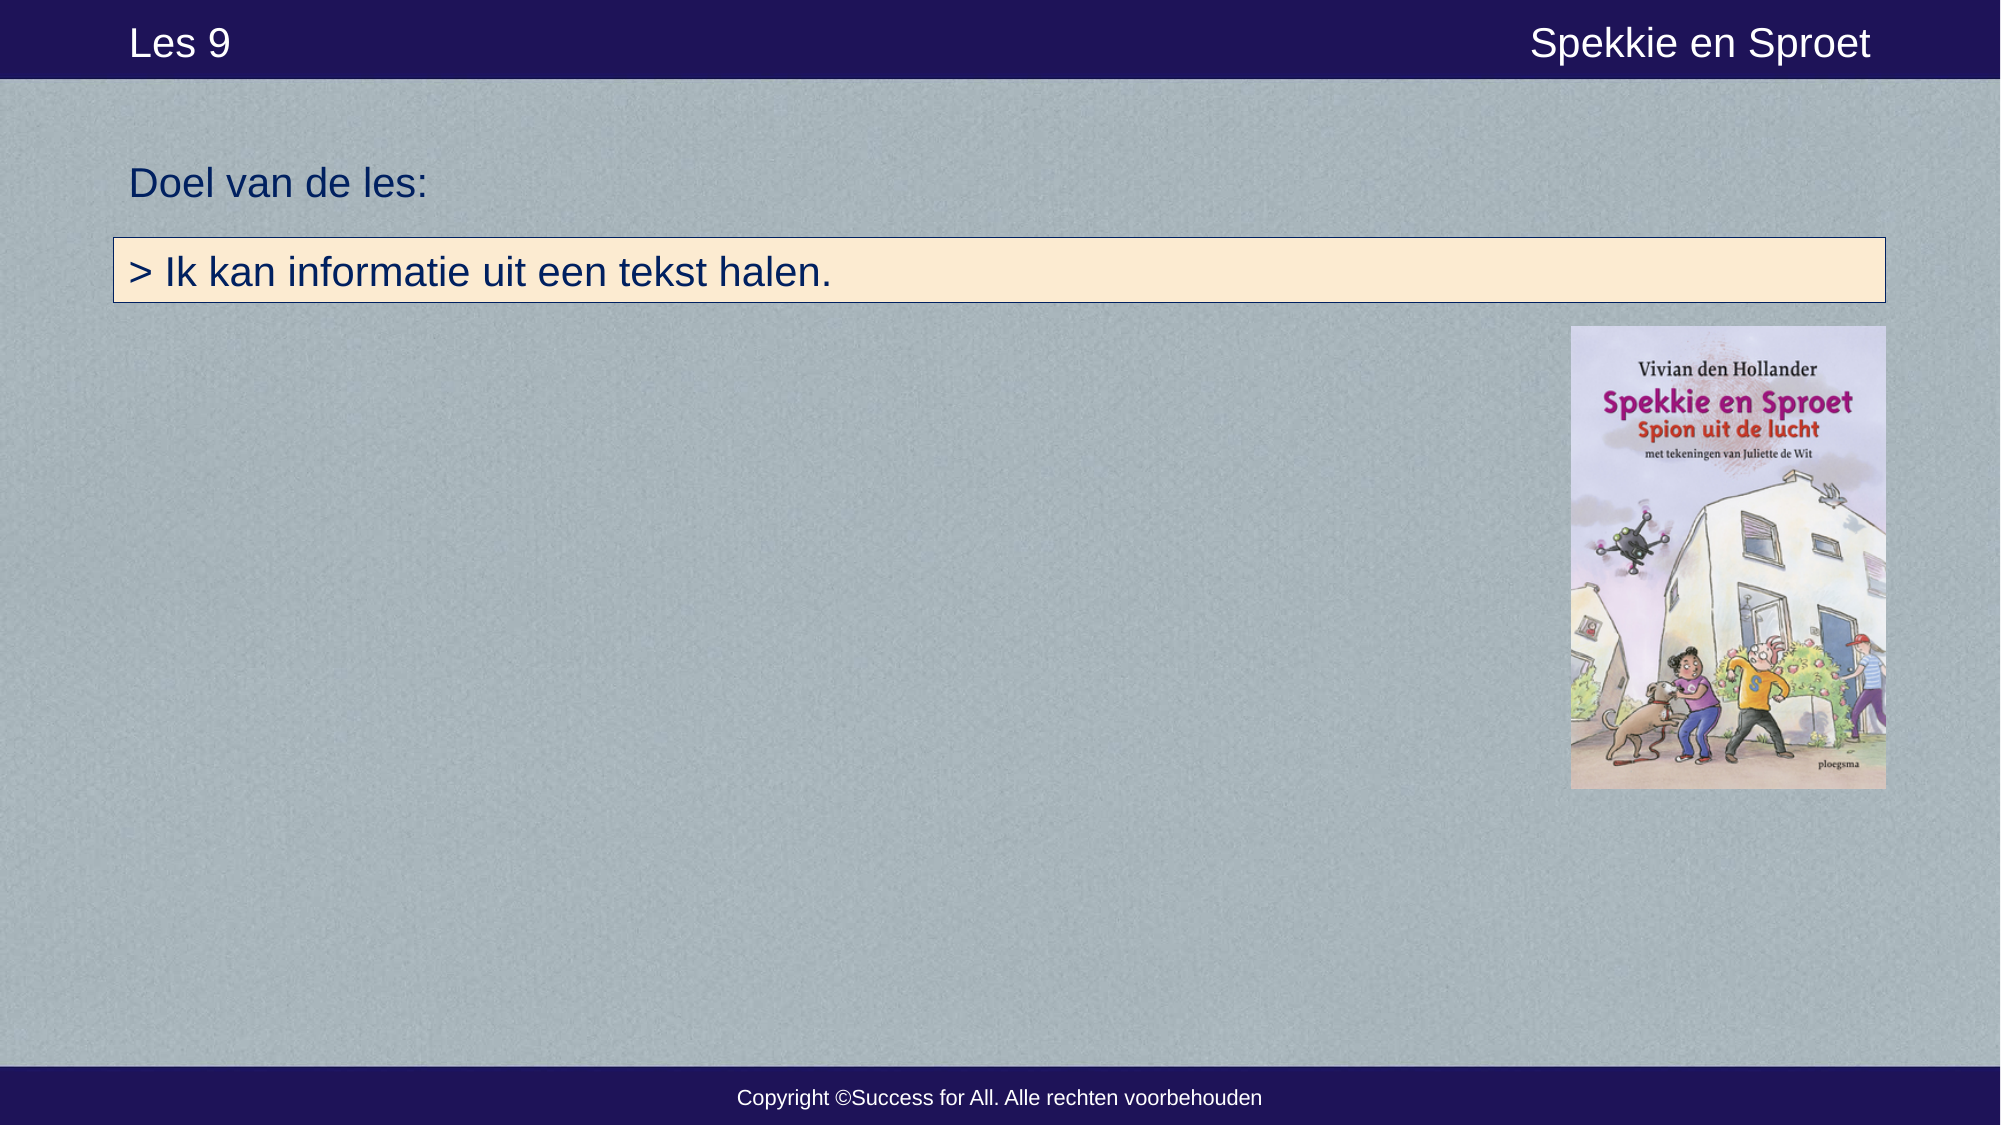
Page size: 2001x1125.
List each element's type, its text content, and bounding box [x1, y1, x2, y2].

text_box Doel van de les: [113, 148, 1635, 214]
text_box Spekkie en Sproet [999, 8, 1886, 73]
picture [0, 0, 2001, 1125]
text_box > Ik kan informatie uit een tekst halen. [113, 237, 1886, 303]
text_box Les 9 [114, 8, 354, 73]
text_box Copyright ©Success for All. Alle rechten voorbehouden [0, 1076, 2000, 1125]
